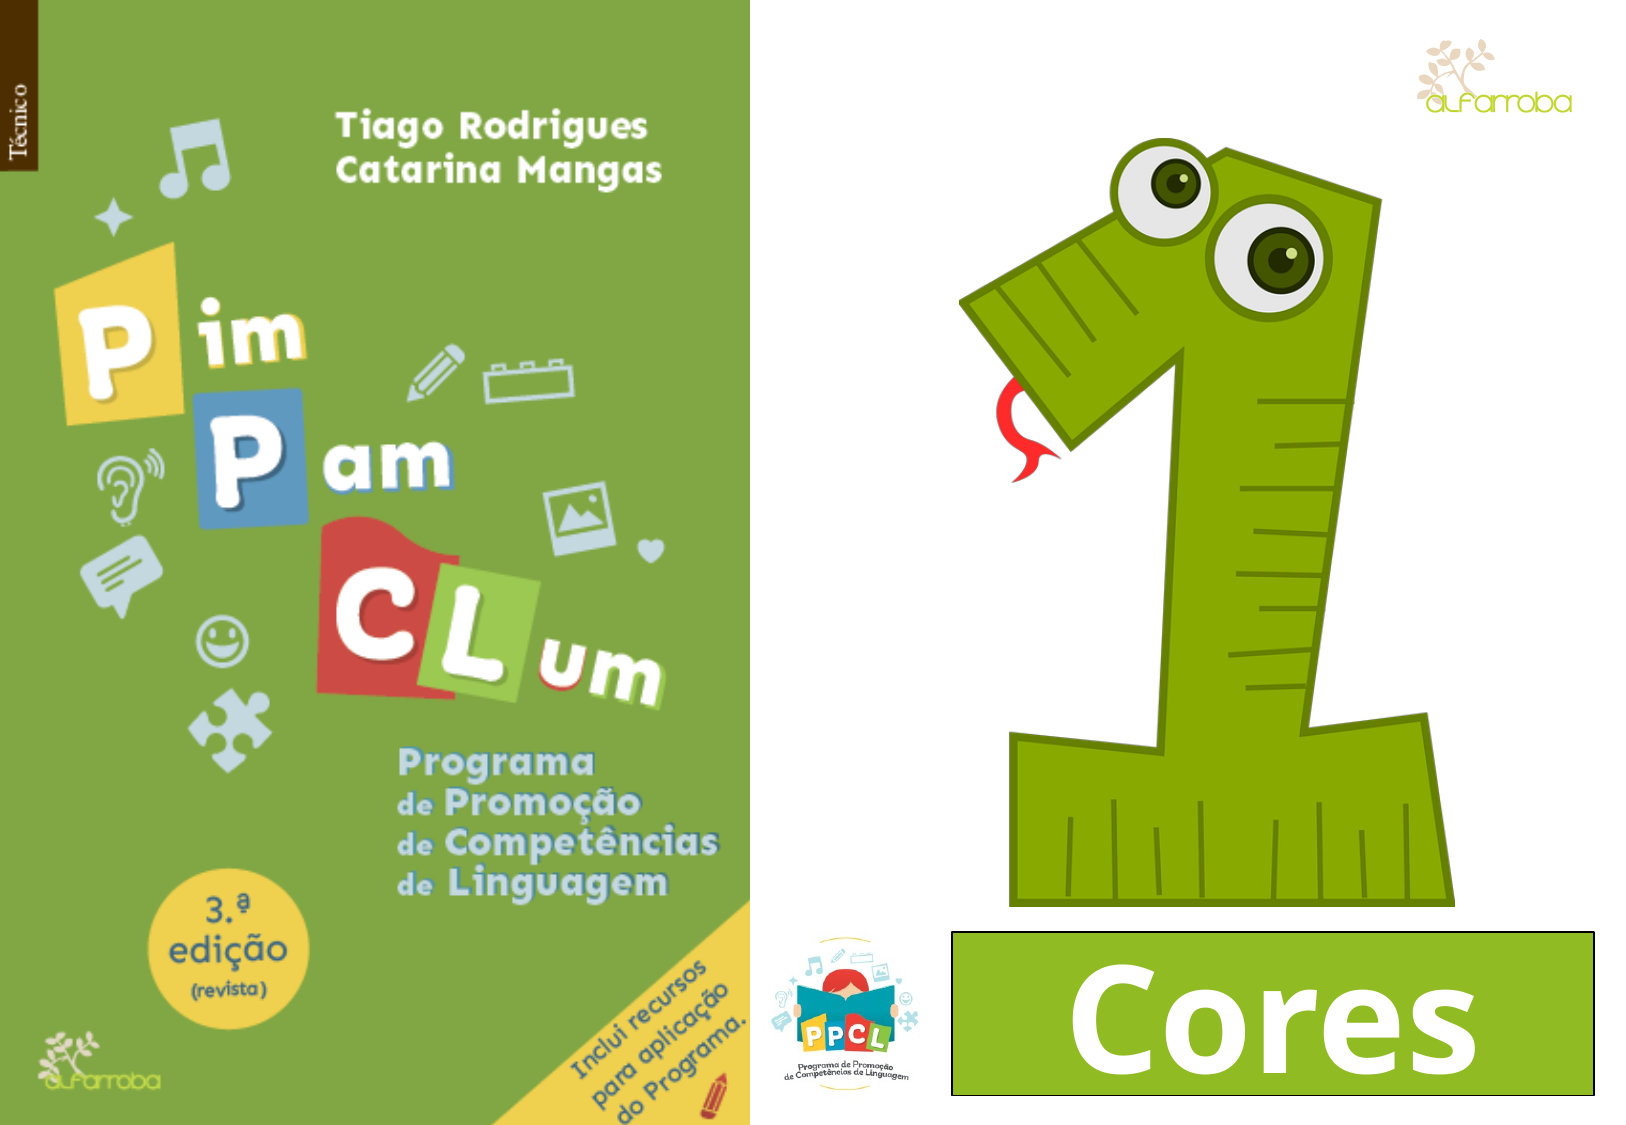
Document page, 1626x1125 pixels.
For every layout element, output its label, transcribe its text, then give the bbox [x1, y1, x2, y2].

picture [1416, 39, 1572, 114]
picture [959, 138, 1456, 908]
picture [0, 0, 952, 1125]
text_box Cores [952, 931, 1595, 1096]
